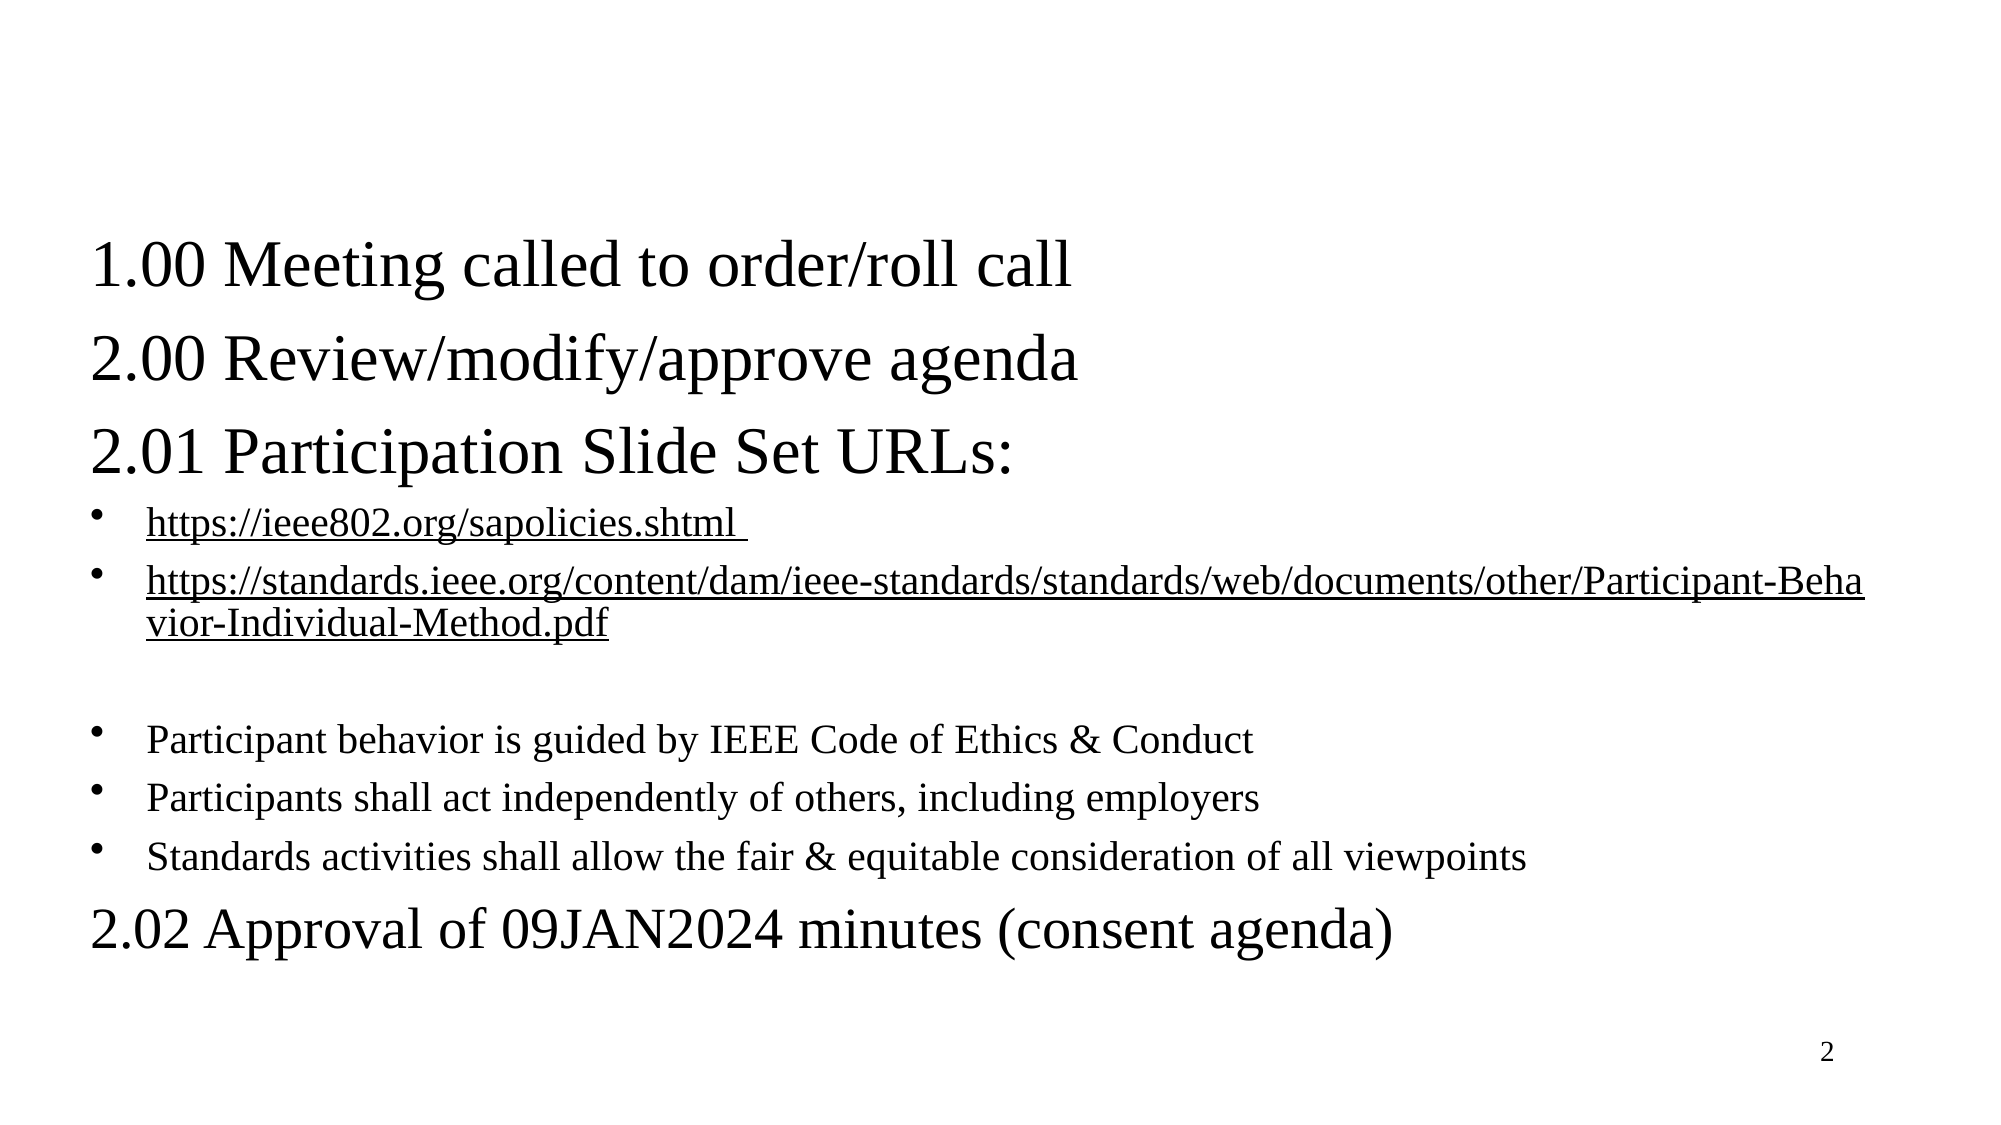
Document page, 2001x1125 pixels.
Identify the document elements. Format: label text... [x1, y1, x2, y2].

slide_number 2 [1433, 1024, 1851, 1101]
list 1.00 Meeting called to order/roll call 2.00 Review/modify/approve agenda 2.01 Participation Slide Set URLs: https://ieee802.org/sapolicies.shtml https://standards.ieee.org/content/dam/ieee-standards/standards/web/documents/other/Participant-Behavior-Individual-Method.pdf Participant behavior is guided by IEEE Code of Ethics & Conduct Participants shall act independently of others, including employers Standards activities shall allow the fair & equitable consideration of all viewpoints 2.02 Approval of 09JAN2024 minutes (consent agenda) [74, 212, 1888, 1001]
